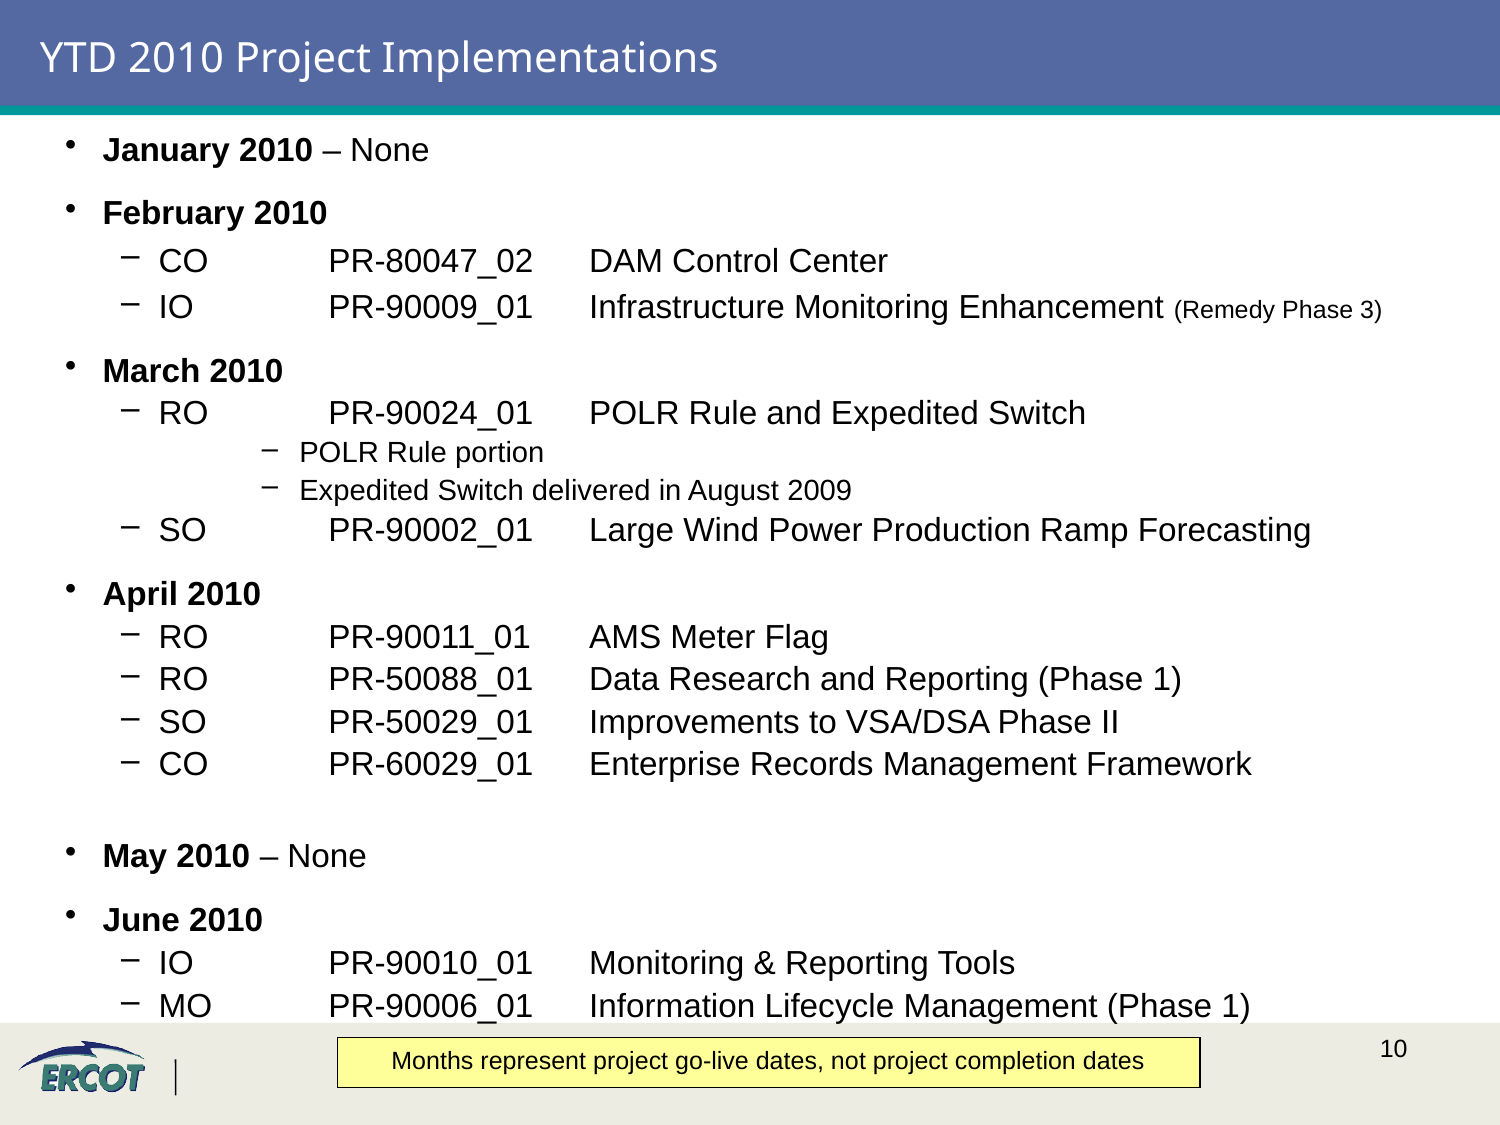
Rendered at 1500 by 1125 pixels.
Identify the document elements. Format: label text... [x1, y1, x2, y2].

list January 2010 – None February 2010 CO PR-80047_02 DAM Control Center IO PR-90009_01 Infrastructure Monitoring Enhancement (Remedy Phase 3) March 2010 RO PR-90024_01 POLR Rule and Expedited Switch POLR Rule portion Expedited Switch delivered in August 2009 SO PR-90002_01 Large Wind Power Production Ramp Forecasting April 2010 RO PR-90011_01 AMS Meter Flag RO PR-50088_01 Data Research and Reporting (Phase 1) SO PR-50029_01 Improvements to VSA/DSA Phase II CO PR-60029_01 Enterprise Records Management Framework May 2010 – None June 2010 IO PR-90010_01 Monitoring & Reporting Tools MO PR-90006_01 Information Lifecycle Management (Phase 1) [49, 124, 1438, 1010]
title YTD 2010 Project Implementations [24, 0, 1288, 113]
picture [10, 1031, 151, 1111]
text_box Months represent project go-live dates, not project completion dates [337, 1037, 1200, 1088]
